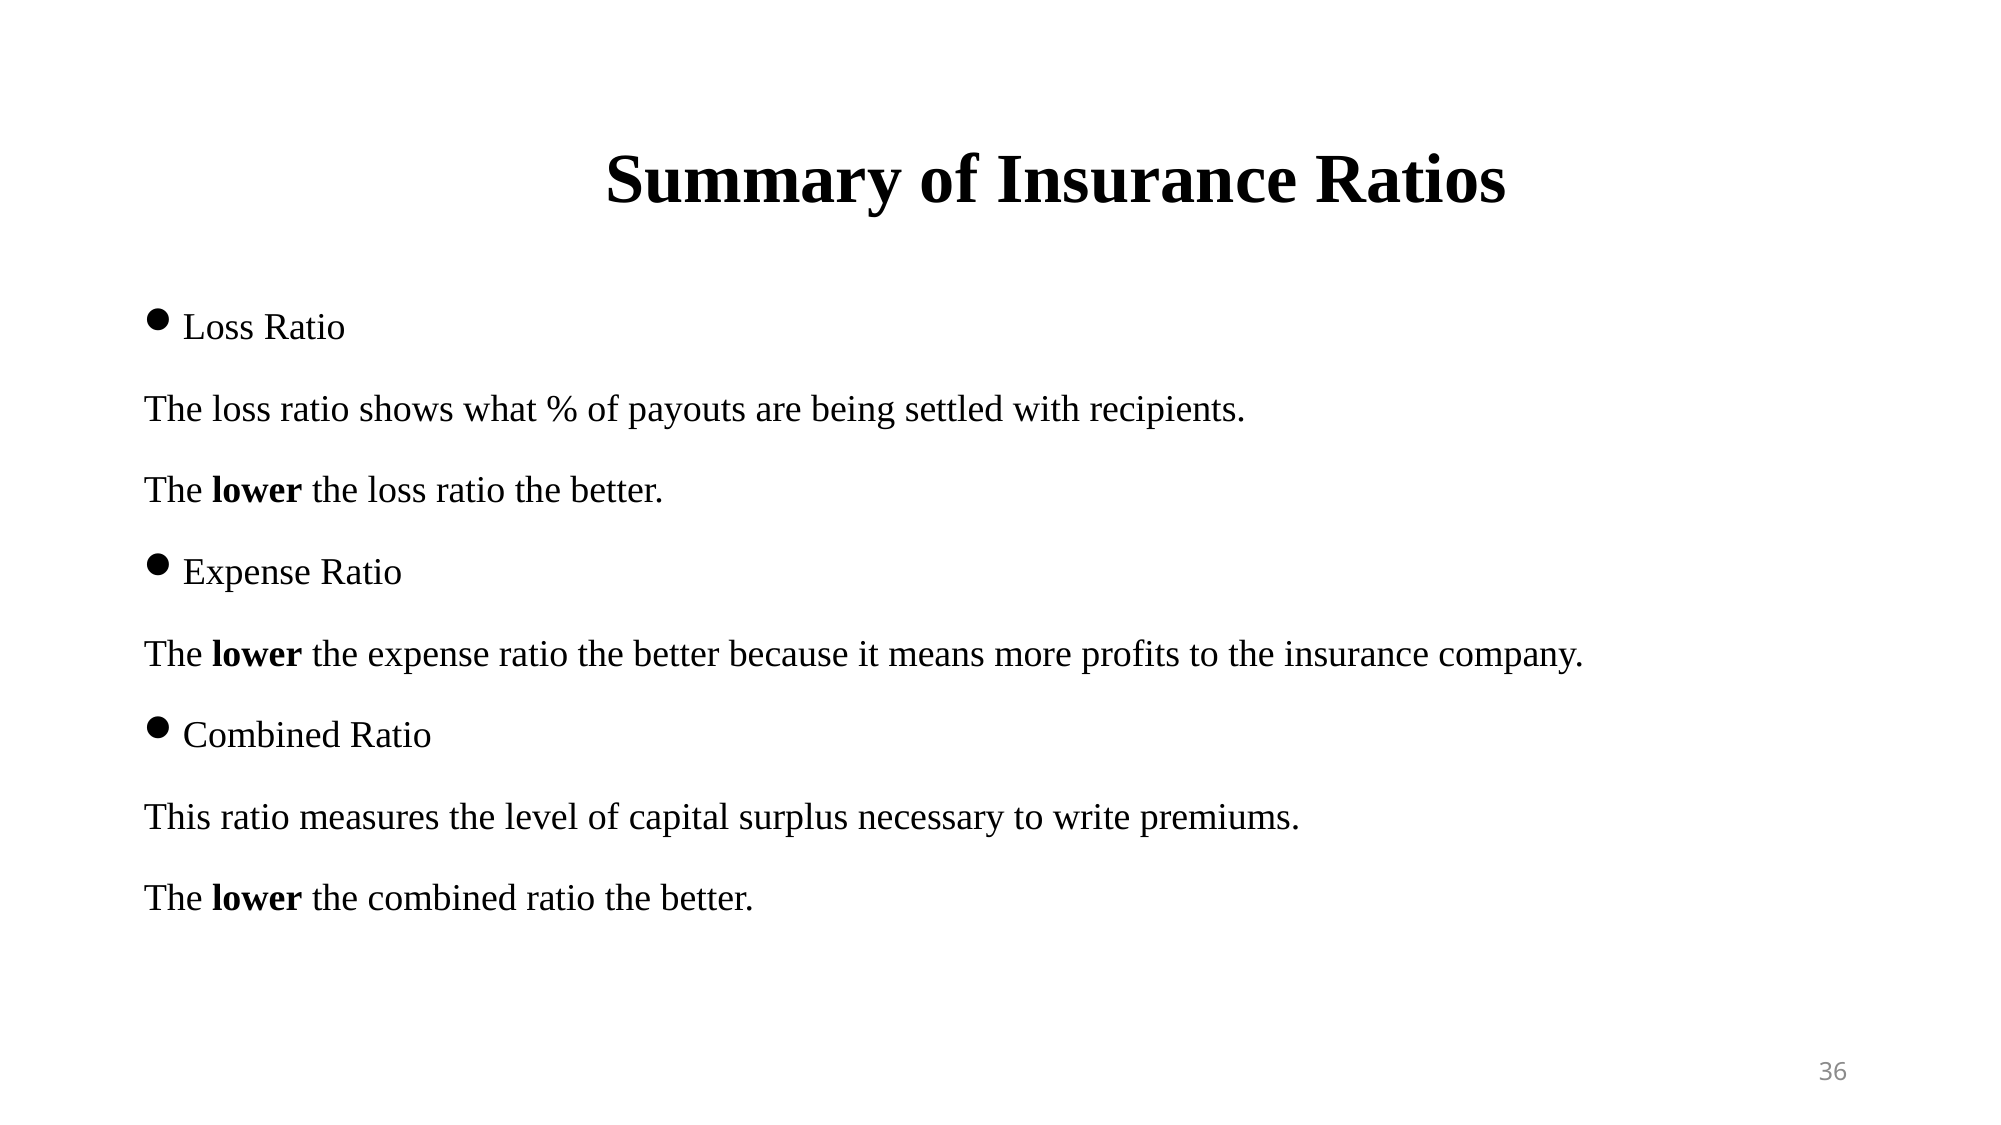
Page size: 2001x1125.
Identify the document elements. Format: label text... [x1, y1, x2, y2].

list Loss Ratio The loss ratio shows what % of payouts are being settled with recipients. The lower the loss ratio the better. Expense Ratio The lower the expense ratio the better because it means more profits to the insurance company. Combined Ratio This ratio measures the level of capital surplus necessary to write premiums. The lower the combined ratio the better. [128, 271, 1863, 928]
title Summary of Insurance Ratios [589, 133, 1568, 226]
slide_number 36 [1412, 1042, 1863, 1103]
